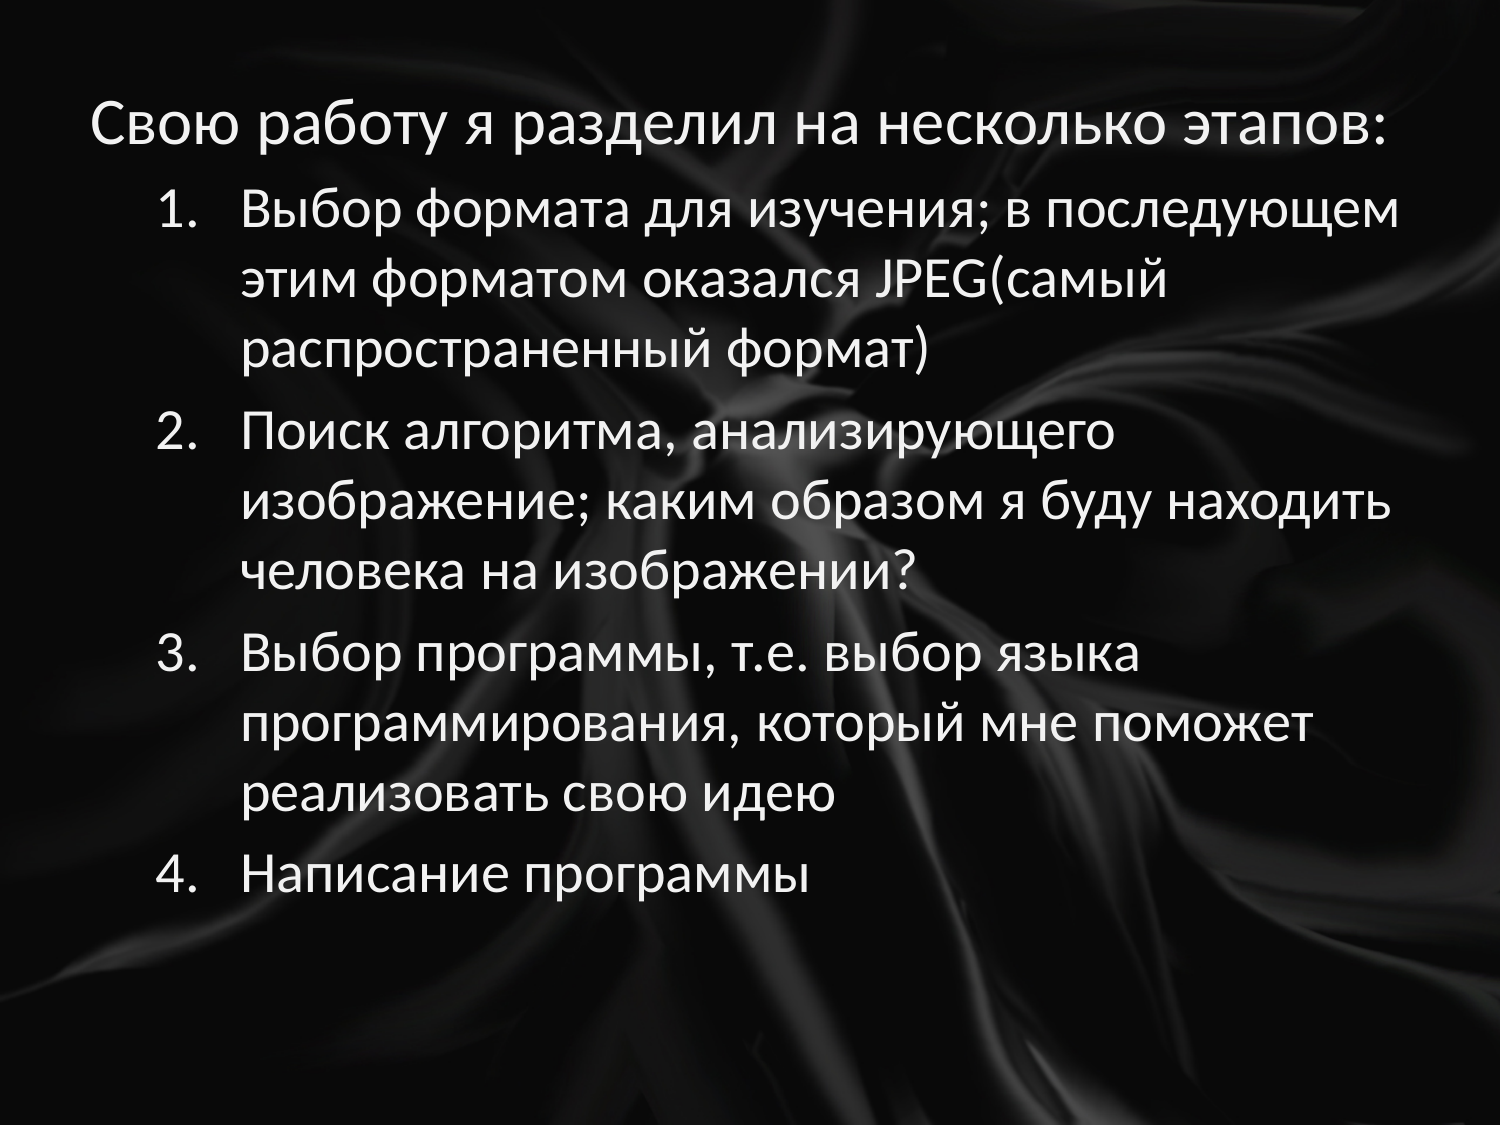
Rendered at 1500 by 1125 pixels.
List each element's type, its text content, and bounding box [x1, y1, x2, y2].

picture [0, 0, 1500, 1125]
list Свою работу я разделил на несколько этапов: Выбор формата для изучения; в последующем этим форматом оказался JPEG(самый распространенный формат) Поиск алгоритма, анализирующего изображение; каким образом я буду находить человека на изображении? Выбор программы, т.е. выбор языка программирования, который мне поможет реализовать свою идею Написание программы [75, 70, 1425, 1005]
